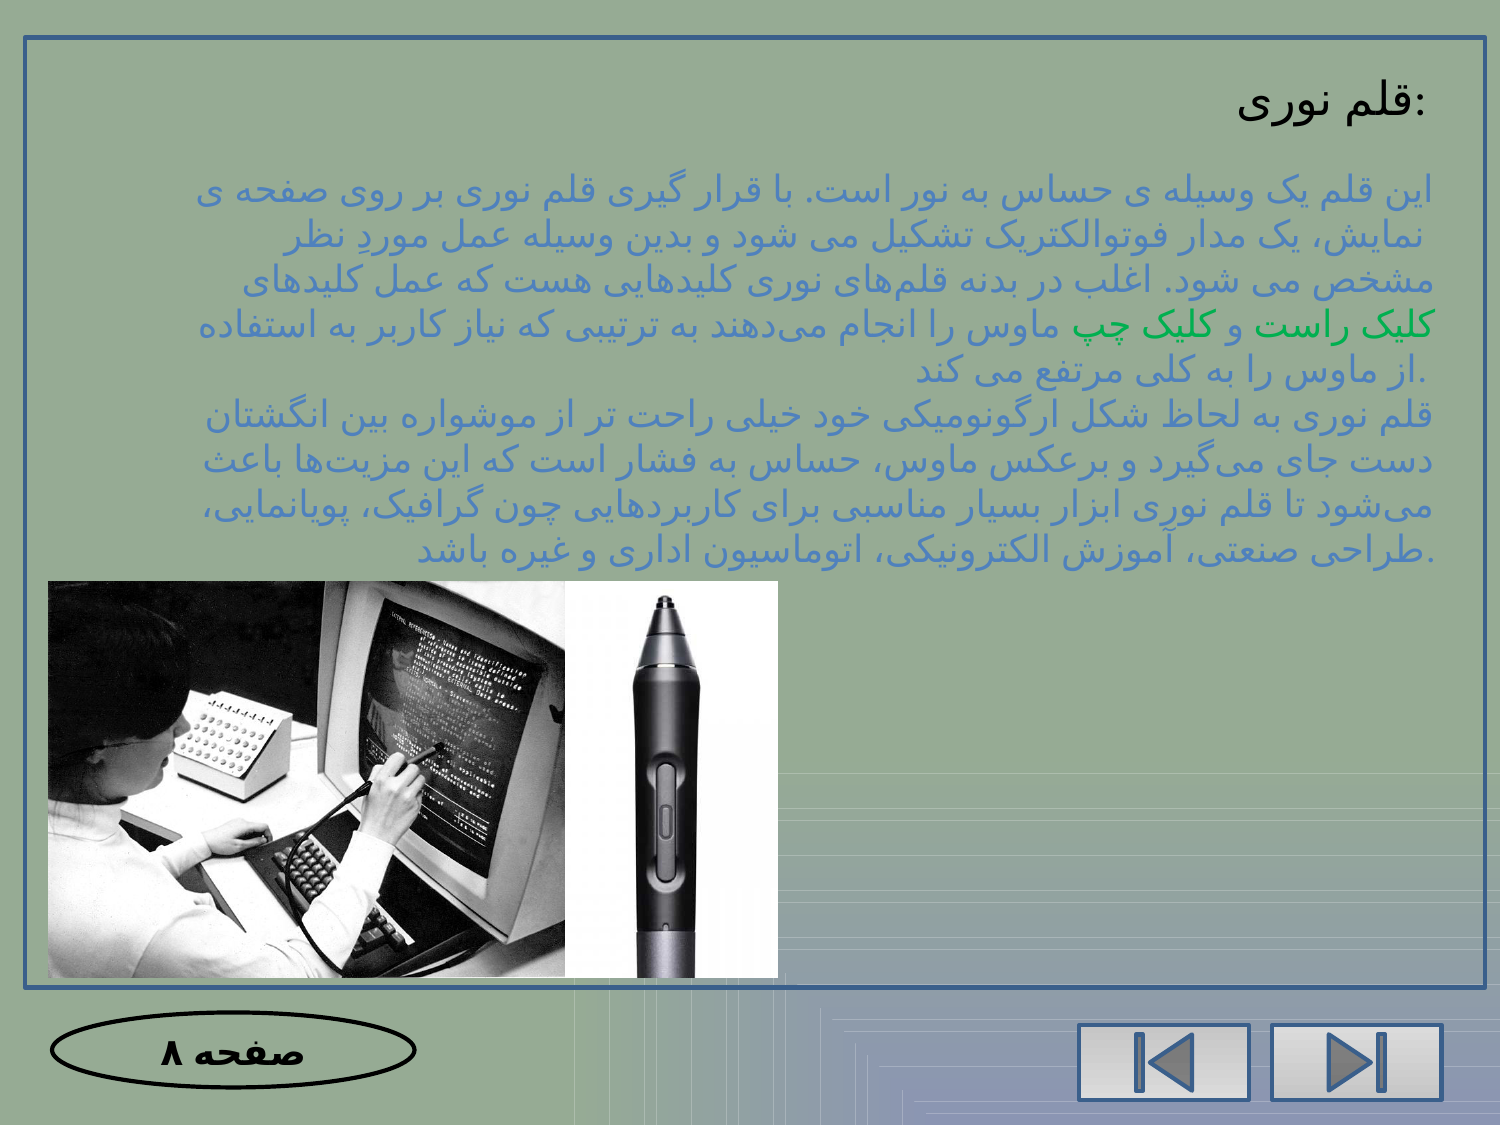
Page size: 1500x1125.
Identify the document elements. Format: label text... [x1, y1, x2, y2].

picture [47, 581, 778, 978]
text_box [1270, 1023, 1444, 1102]
text_box این قلم یک وسیله ی حساس به نور است. با قرار گیری قلم نوری بر روی صفحه ی نمایش، یک مدار فوتوالکتریک تشکیل می شود و بدین وسیله عمل موردِ نظر مشخص می شود. اغلب در بدنه قلم‌های نوری کلیدهایی هست که عمل کلیدهای کلیک راست و کلیک چپ ماوس را انجام می‌دهند به ترتیبی که نیاز کاربر به استفاده از ماوس را به کلی مرتفع می کند. قلم نوری به لحاظ شکل ارگونومیکی خود خیلی راحت تر از موشواره بین انگشتان دست جای می‌گیرد و برعکس ماوس، حساس به فشار است که این مزیت‌ها باعث می‌شود تا قلم نوری ابزار بسیار مناسبی برای کاربردهایی چون گرافیک، پویانمایی، طراحی صنعتی، آموزش الکترونیکی، اتوماسیون اداری و غیره باشد. [174, 146, 1451, 588]
text_box [23, 35, 1487, 990]
text_box صفحه ۸ [49, 1010, 417, 1090]
text_box [1077, 1023, 1251, 1102]
text_box قلم نوری: [1212, 46, 1451, 146]
